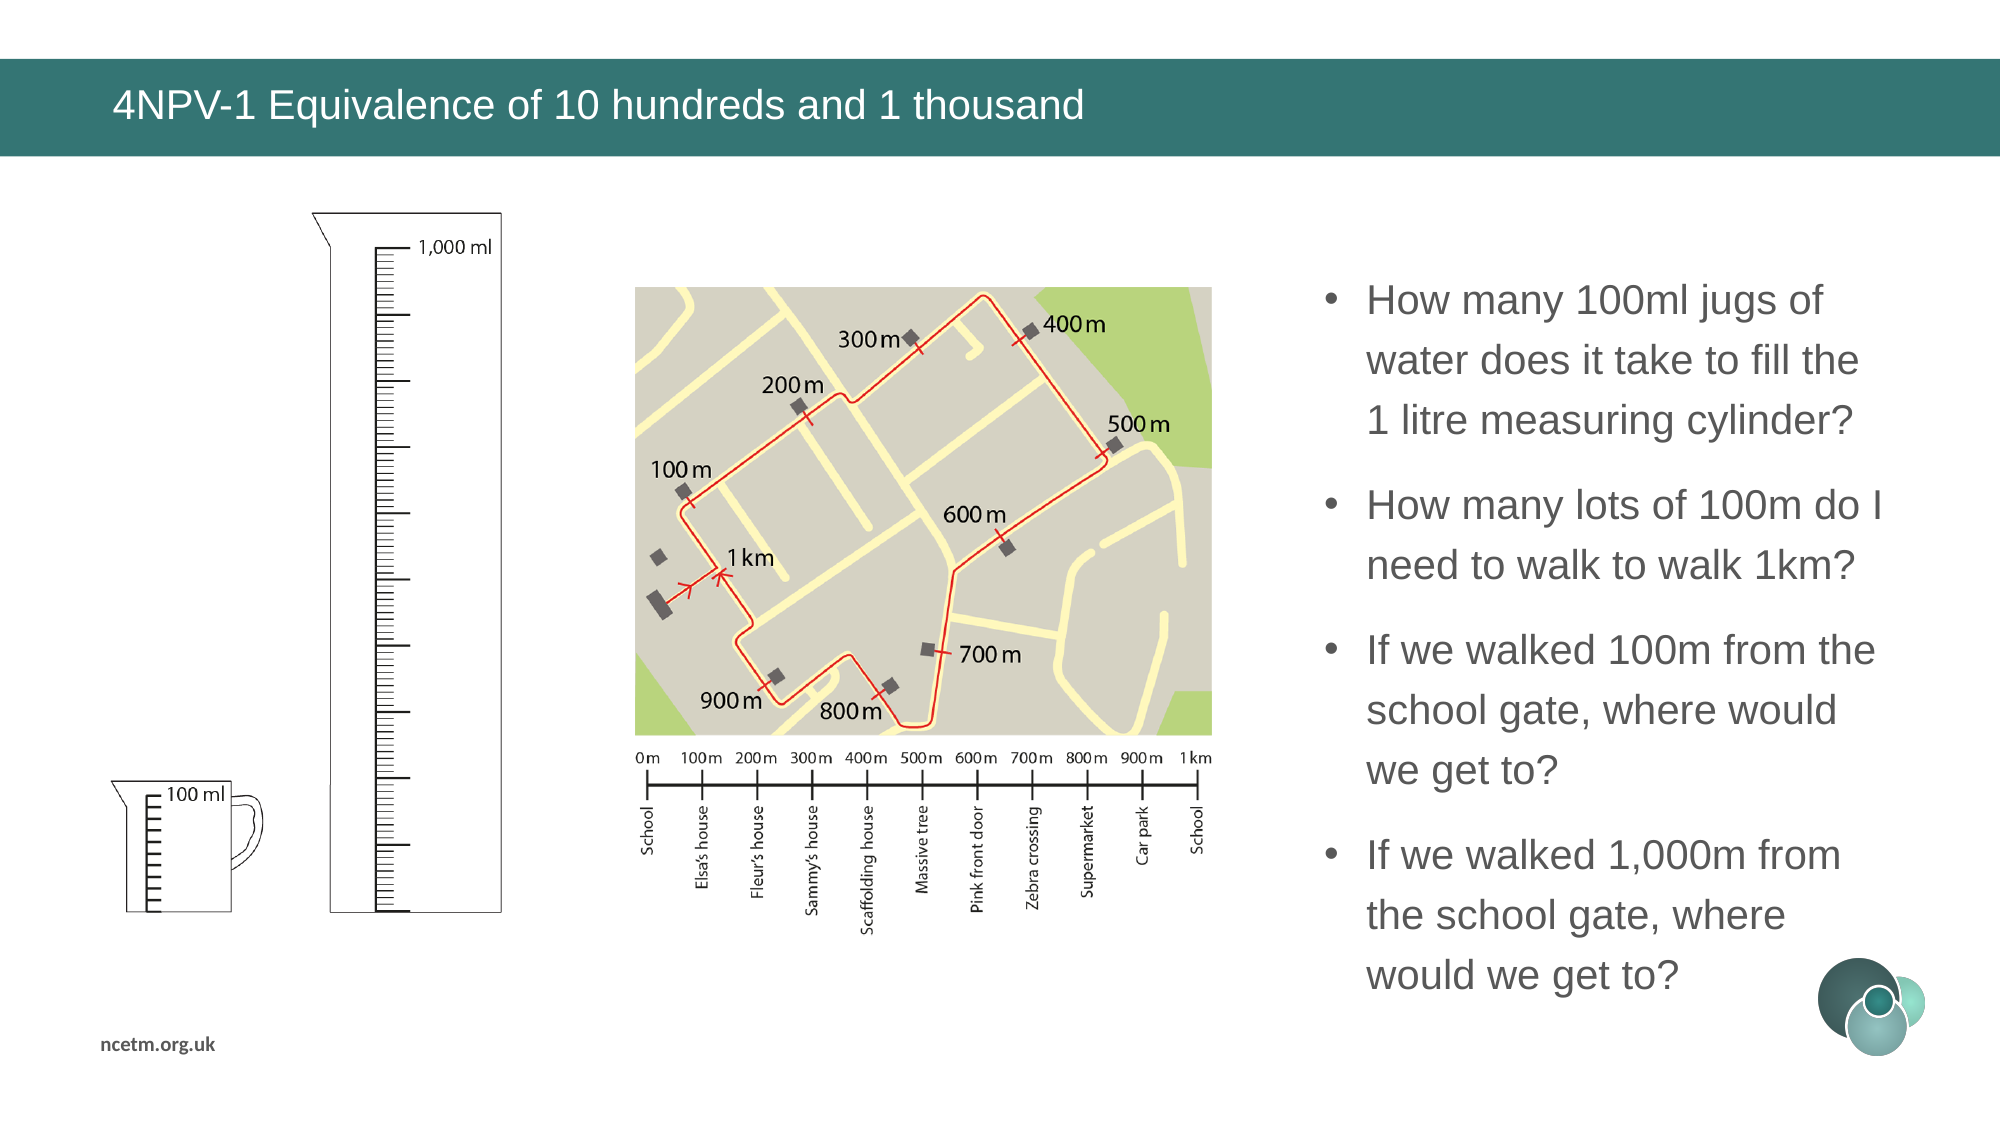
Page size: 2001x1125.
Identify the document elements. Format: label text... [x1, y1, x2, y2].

picture [110, 212, 502, 913]
title 4NPV-1 Equivalence of 10 hundreds and 1 thousand [97, 76, 1945, 147]
text_box How many 100ml jugs of water does it take to fill the 1 litre measuring cylinder? How many lots of 100m do I need to walk to walk 1km? If we walked 100m from the school gate, where would we get to? If we walked 1,000m from the school gate, where would we get to? [1309, 255, 1900, 894]
picture [1818, 958, 1925, 1056]
picture [635, 287, 1212, 943]
